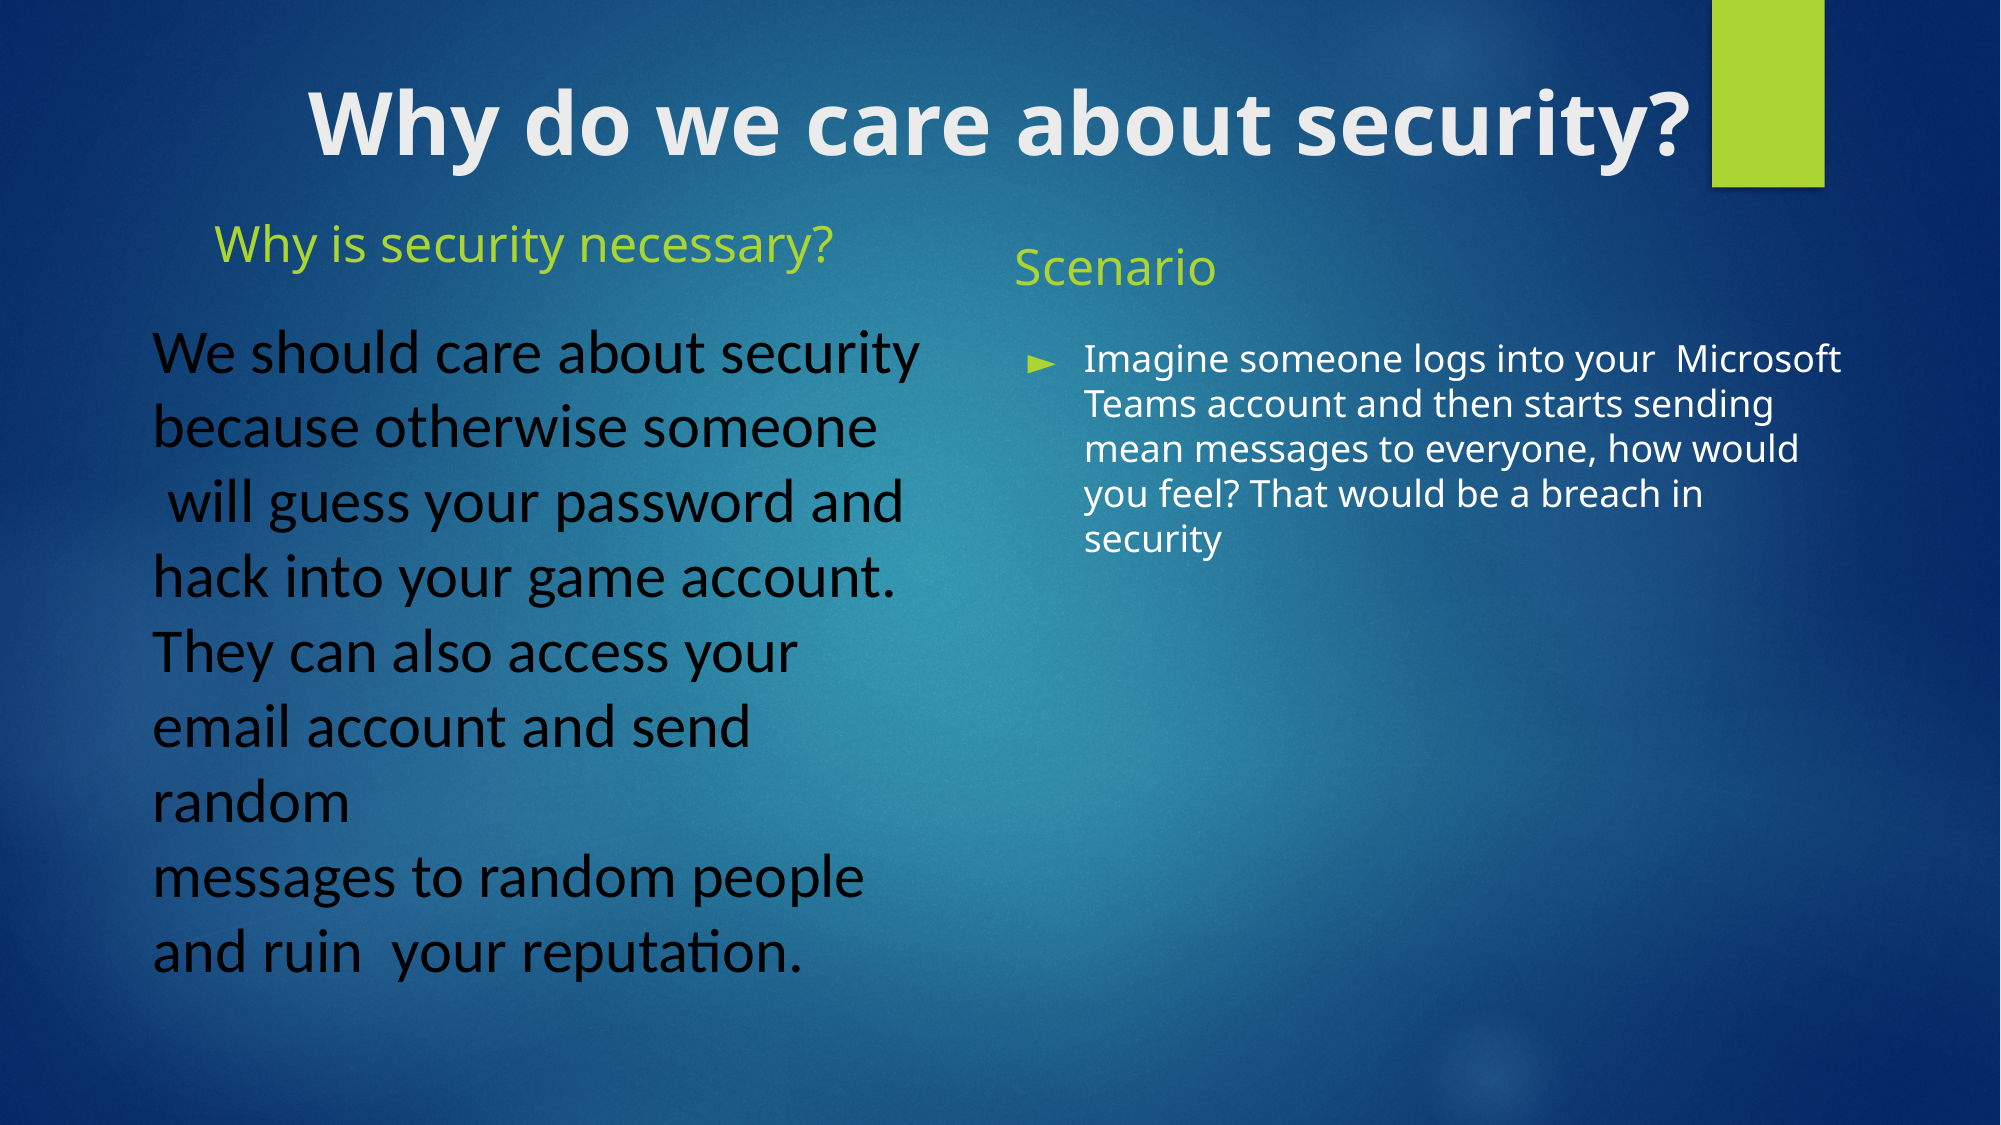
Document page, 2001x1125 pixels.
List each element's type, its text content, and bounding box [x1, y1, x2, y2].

list Imagine someone logs into your Microsoft Teams account and then starts sending mean messages to everyone, how would you feel? That would be a breach in security [1012, 327, 1863, 1016]
list Scenario [999, 192, 1851, 303]
list Why is security necessary? [101, 195, 948, 281]
title Why do we care about security? [137, 59, 1863, 196]
picture [0, 0, 2001, 1125]
list We should care about security because otherwise someone will guess your password and hack into your game account. They can also access your email account and send random messages to random people and ruin your reputation. [137, 303, 965, 993]
